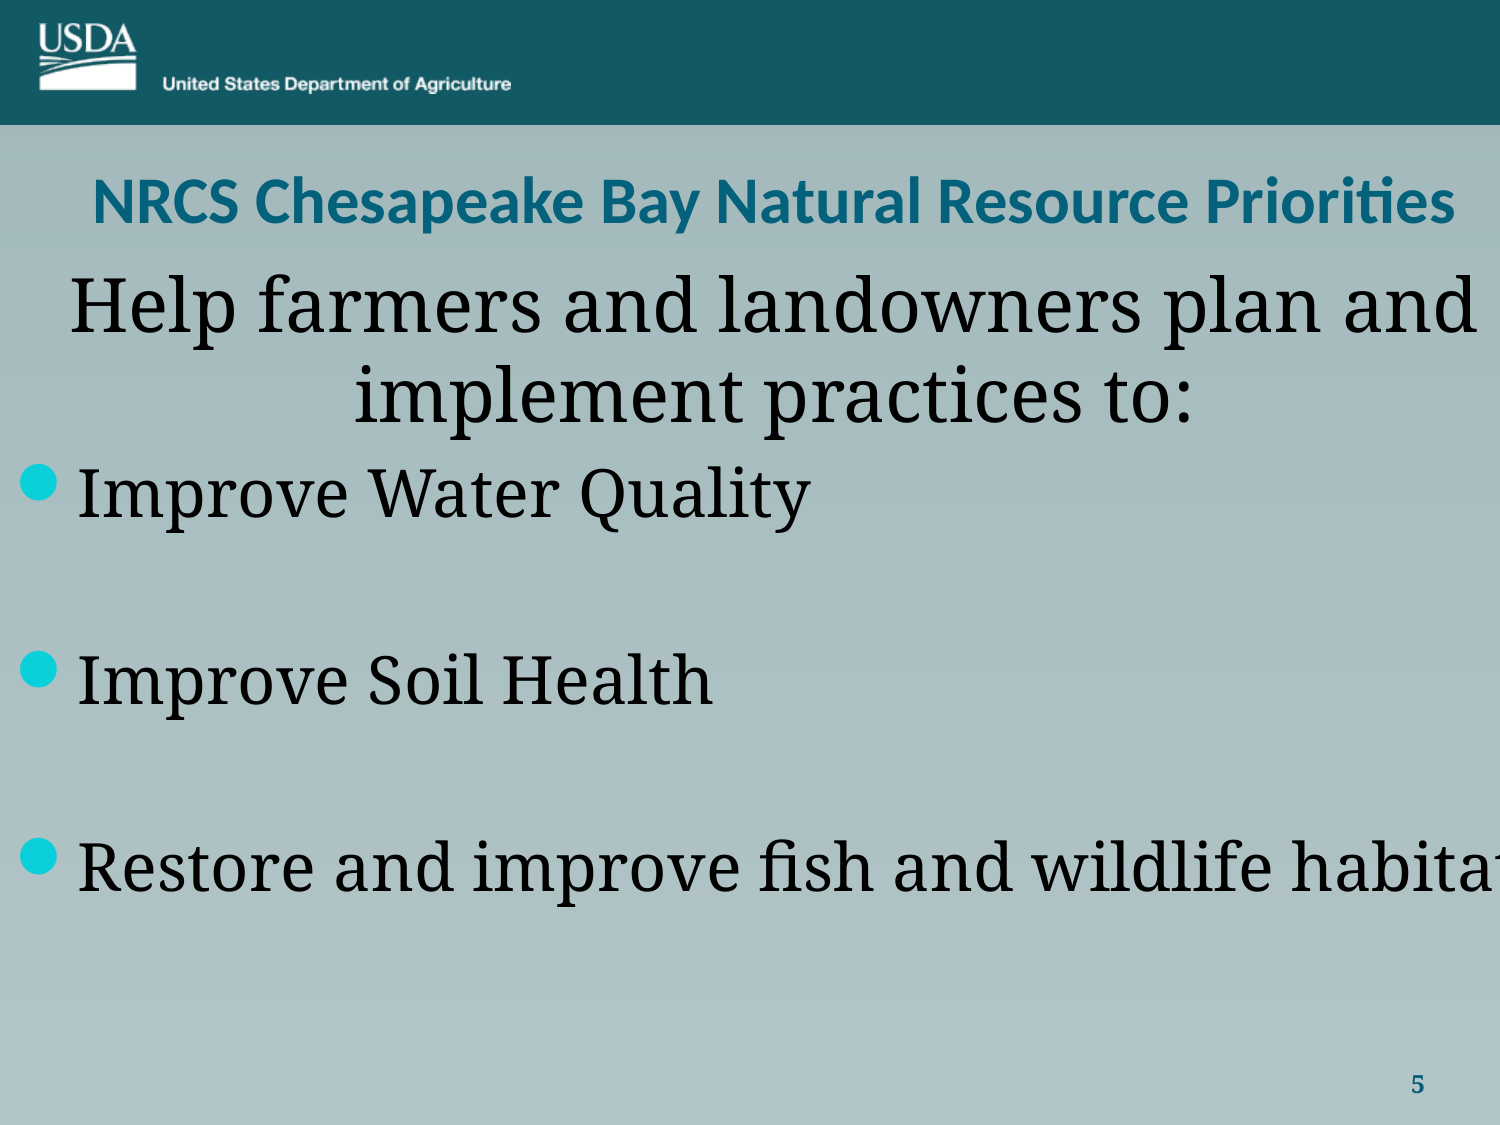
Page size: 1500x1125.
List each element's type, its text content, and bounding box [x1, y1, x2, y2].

list Help farmers and landowners plan and implement practices to: Improve Water Quality Improve Soil Health Restore and improve fish and wildlife habitat [0, 249, 1500, 1125]
text_box NRCS Chesapeake Bay Natural Resource Priorities [0, 149, 1500, 249]
picture [38, 22, 512, 95]
text_box [0, 0, 1500, 127]
